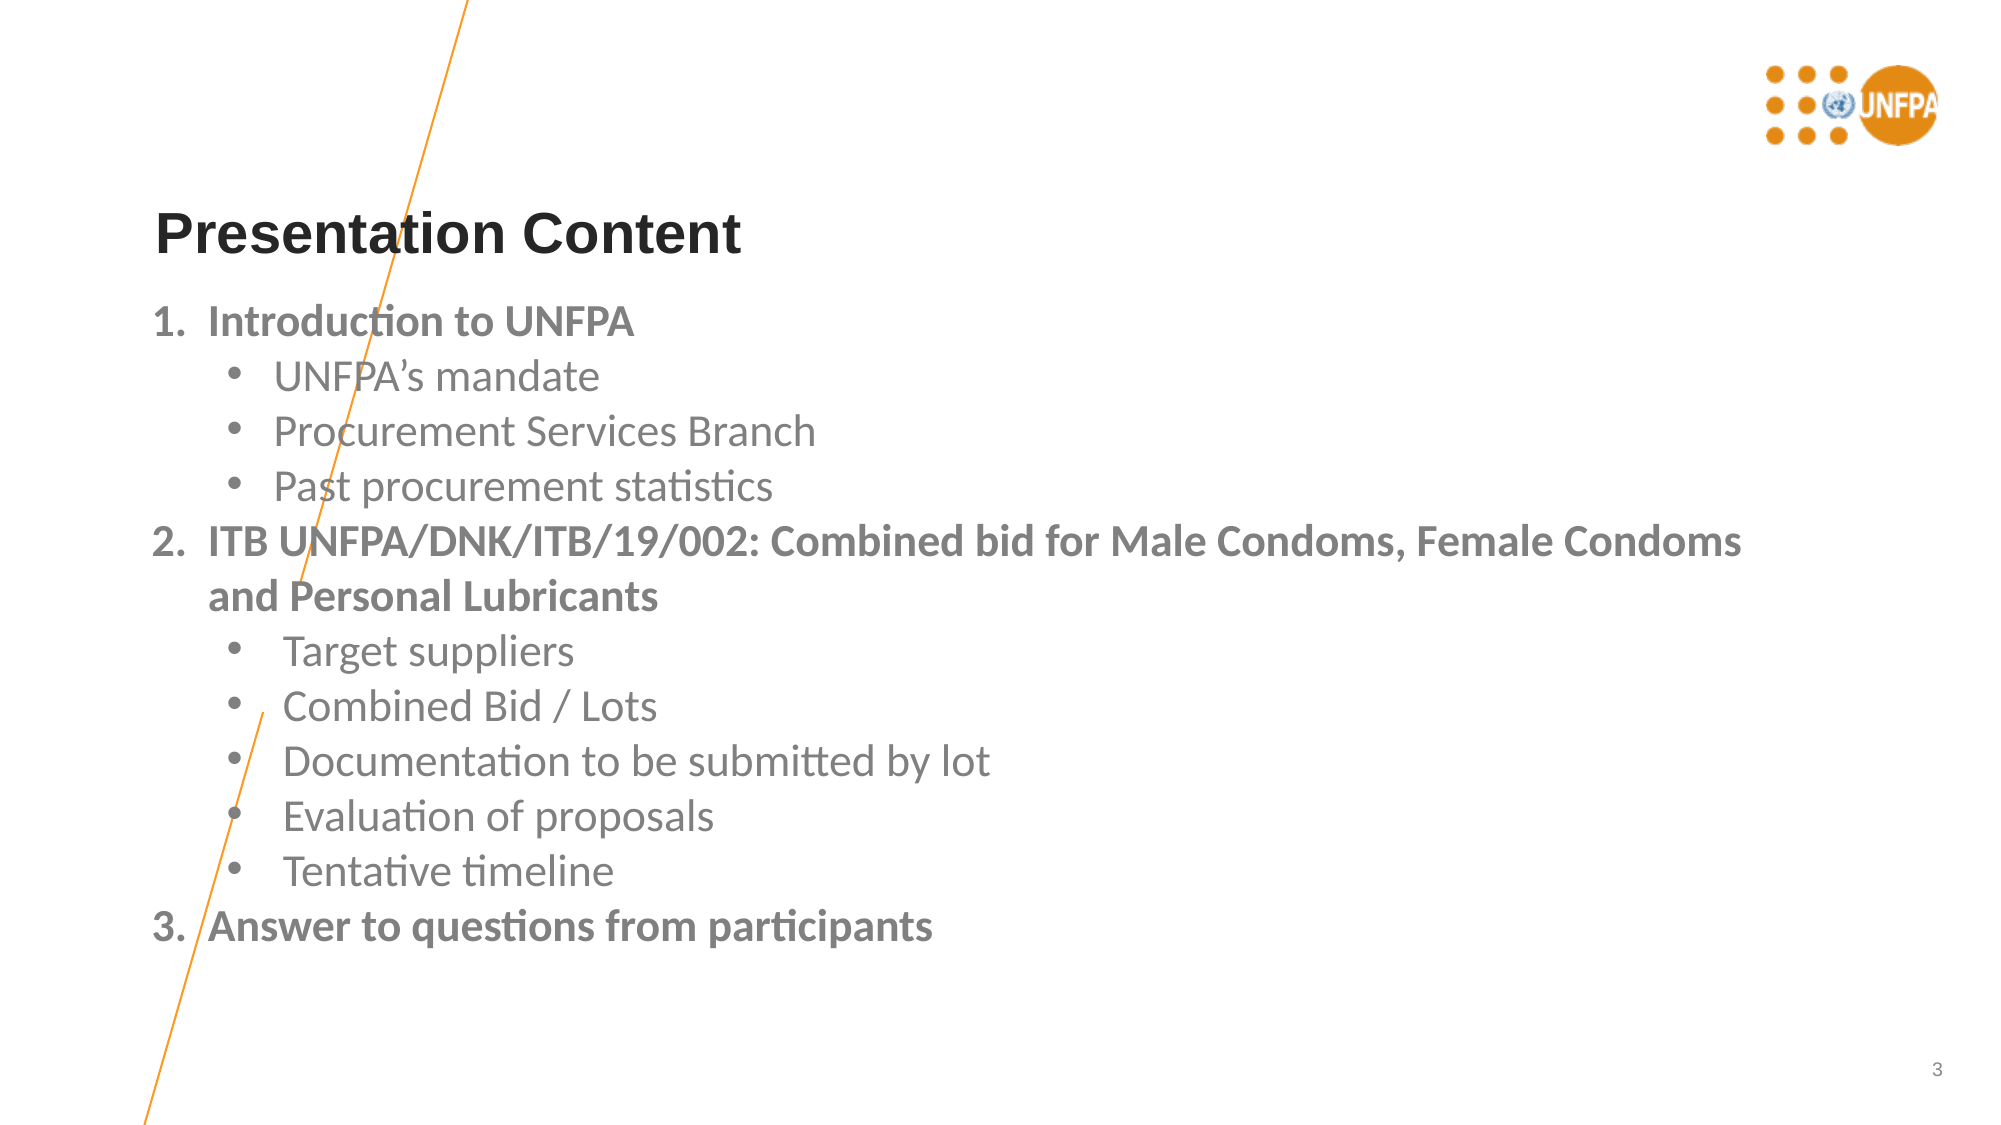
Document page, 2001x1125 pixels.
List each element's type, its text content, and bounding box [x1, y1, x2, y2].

text_box Introduction to UNFPA UNFPA’s mandate Procurement Services Branch Past procurement statistics ITB UNFPA/DNK/ITB/19/002: Combined bid for Male Condoms, Female Condoms and Personal Lubricants Target suppliers Combined Bid / Lots Documentation to be submitted by lot Evaluation of proposals Tentative timeline Answer to questions from participants [140, 259, 1791, 982]
title Presentation Content [140, 201, 1689, 259]
slide_number 3 [1887, 1051, 1958, 1086]
picture [1766, 65, 1939, 146]
